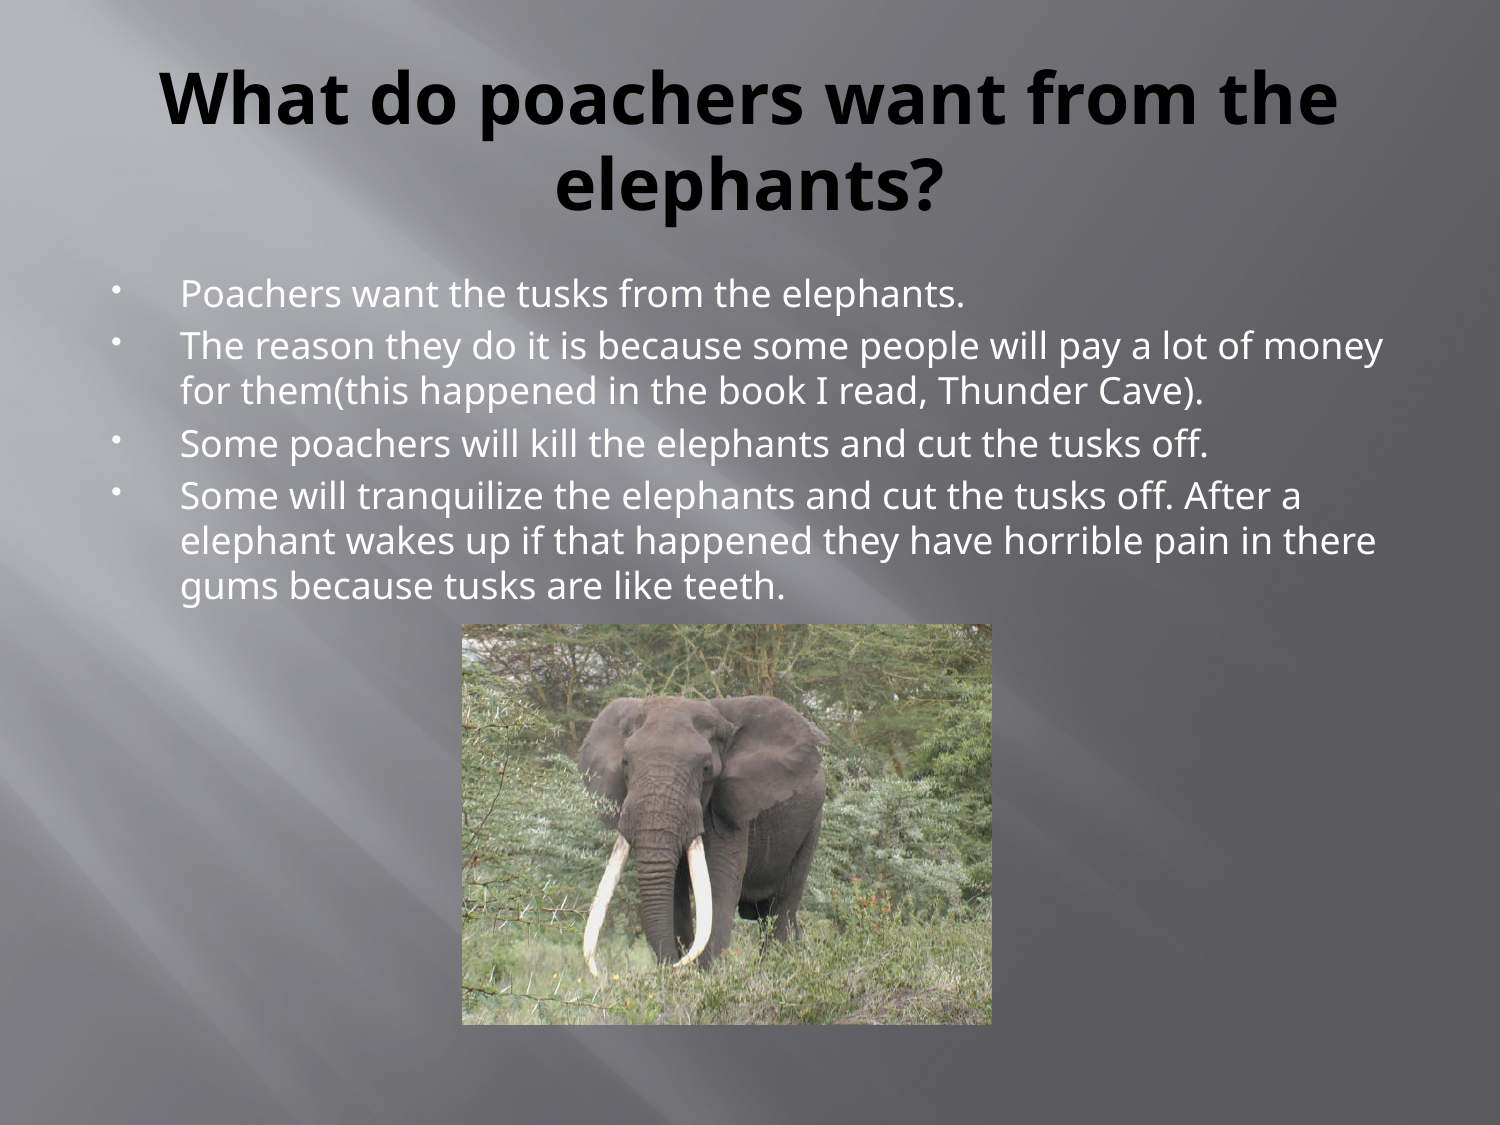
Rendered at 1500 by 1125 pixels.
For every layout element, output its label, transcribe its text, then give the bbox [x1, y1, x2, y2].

list Poachers want the tusks from the elephants. The reason they do it is because some people will pay a lot of money for them(this happened in the book I read, Thunder Cave). Some poachers will kill the elephants and cut the tusks off. Some will tranquilize the elephants and cut the tusks off. After a elephant wakes up if that happened they have horrible pain in there gums because tusks are like teeth. [75, 262, 1425, 1035]
picture [462, 624, 992, 1026]
title What do poachers want from the elephants? [75, 45, 1425, 233]
